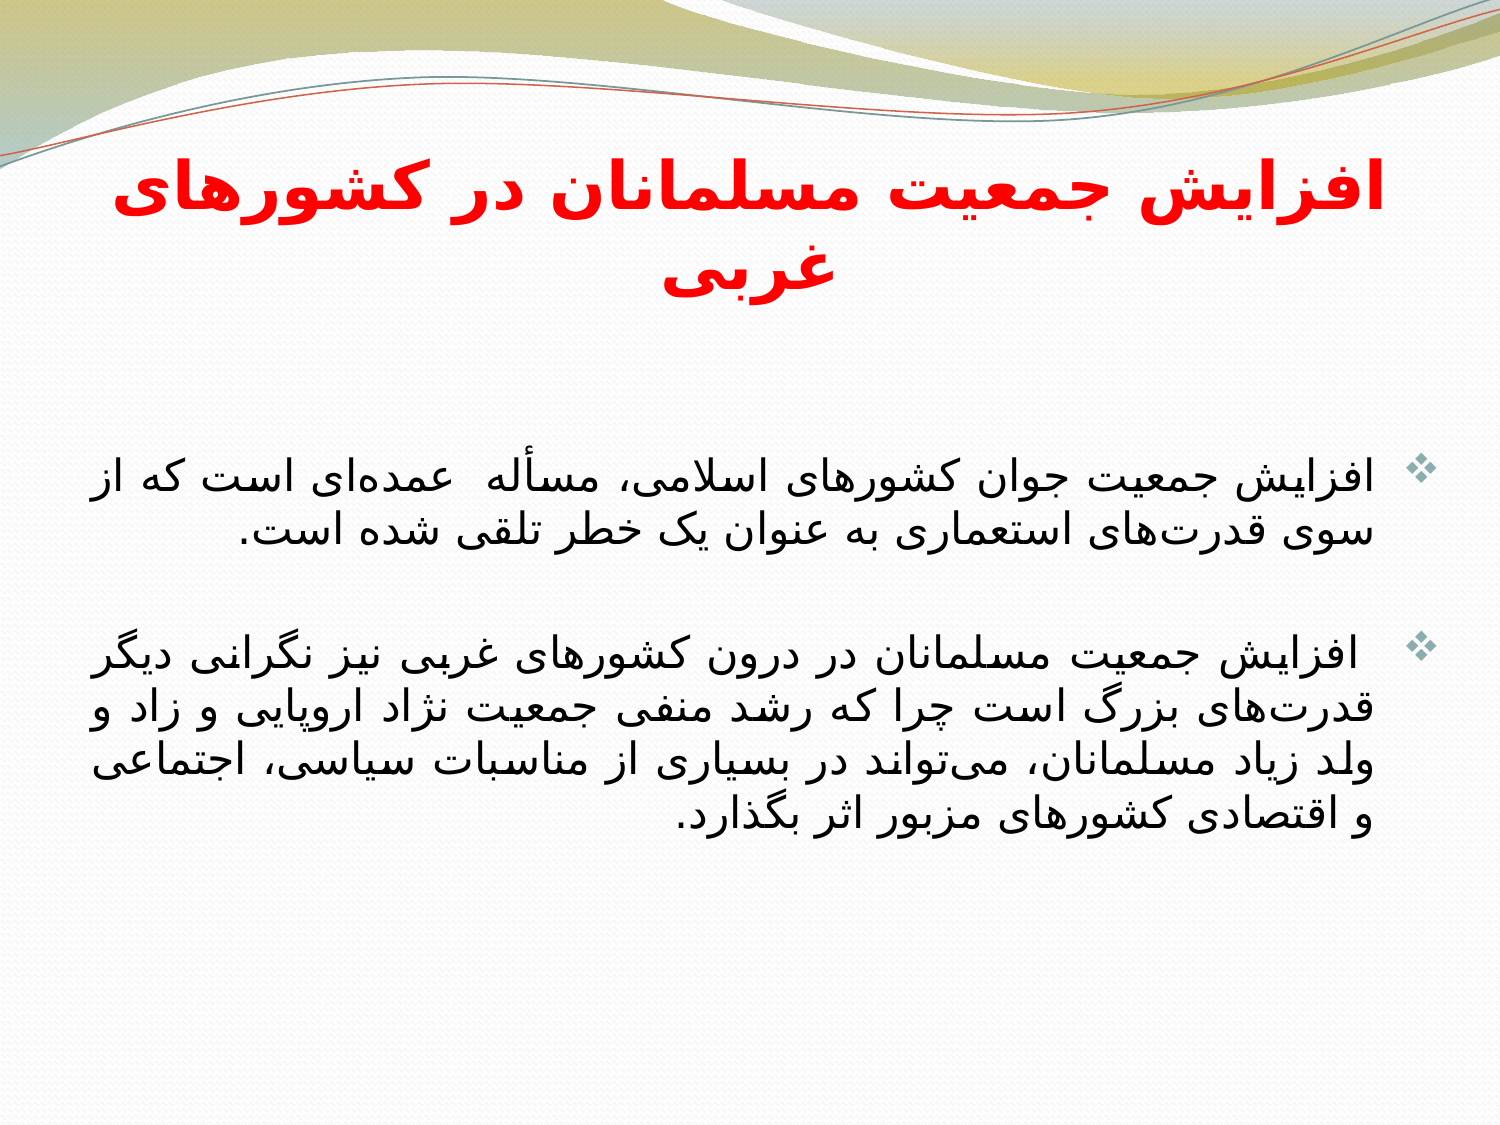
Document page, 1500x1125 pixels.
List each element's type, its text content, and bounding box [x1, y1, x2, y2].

title افزایش جمعیت مسلمانان در کشورهای غربی [74, 115, 1426, 304]
list افزایش جمعیت جوان کشورهای اسلامی، مسأله عمده‌ای است که از سوی قدرت‌های استعماری به عنوان یک خطر تلقی شده است. افزایش جمعیت مسلمانان در درون کشورهای غربی نیز نگرانی دیگر قدرت‌های بزرگ است چرا که رشد منفی جمعیت نژاد اروپایی و زاد و ولد زیاد مسلمانان، می‌تواند در بسیاری از مناسبات سیاسى، اجتماعى و اقتصادى کشورهای مزبور اثر بگذارد. [74, 339, 1426, 1038]
